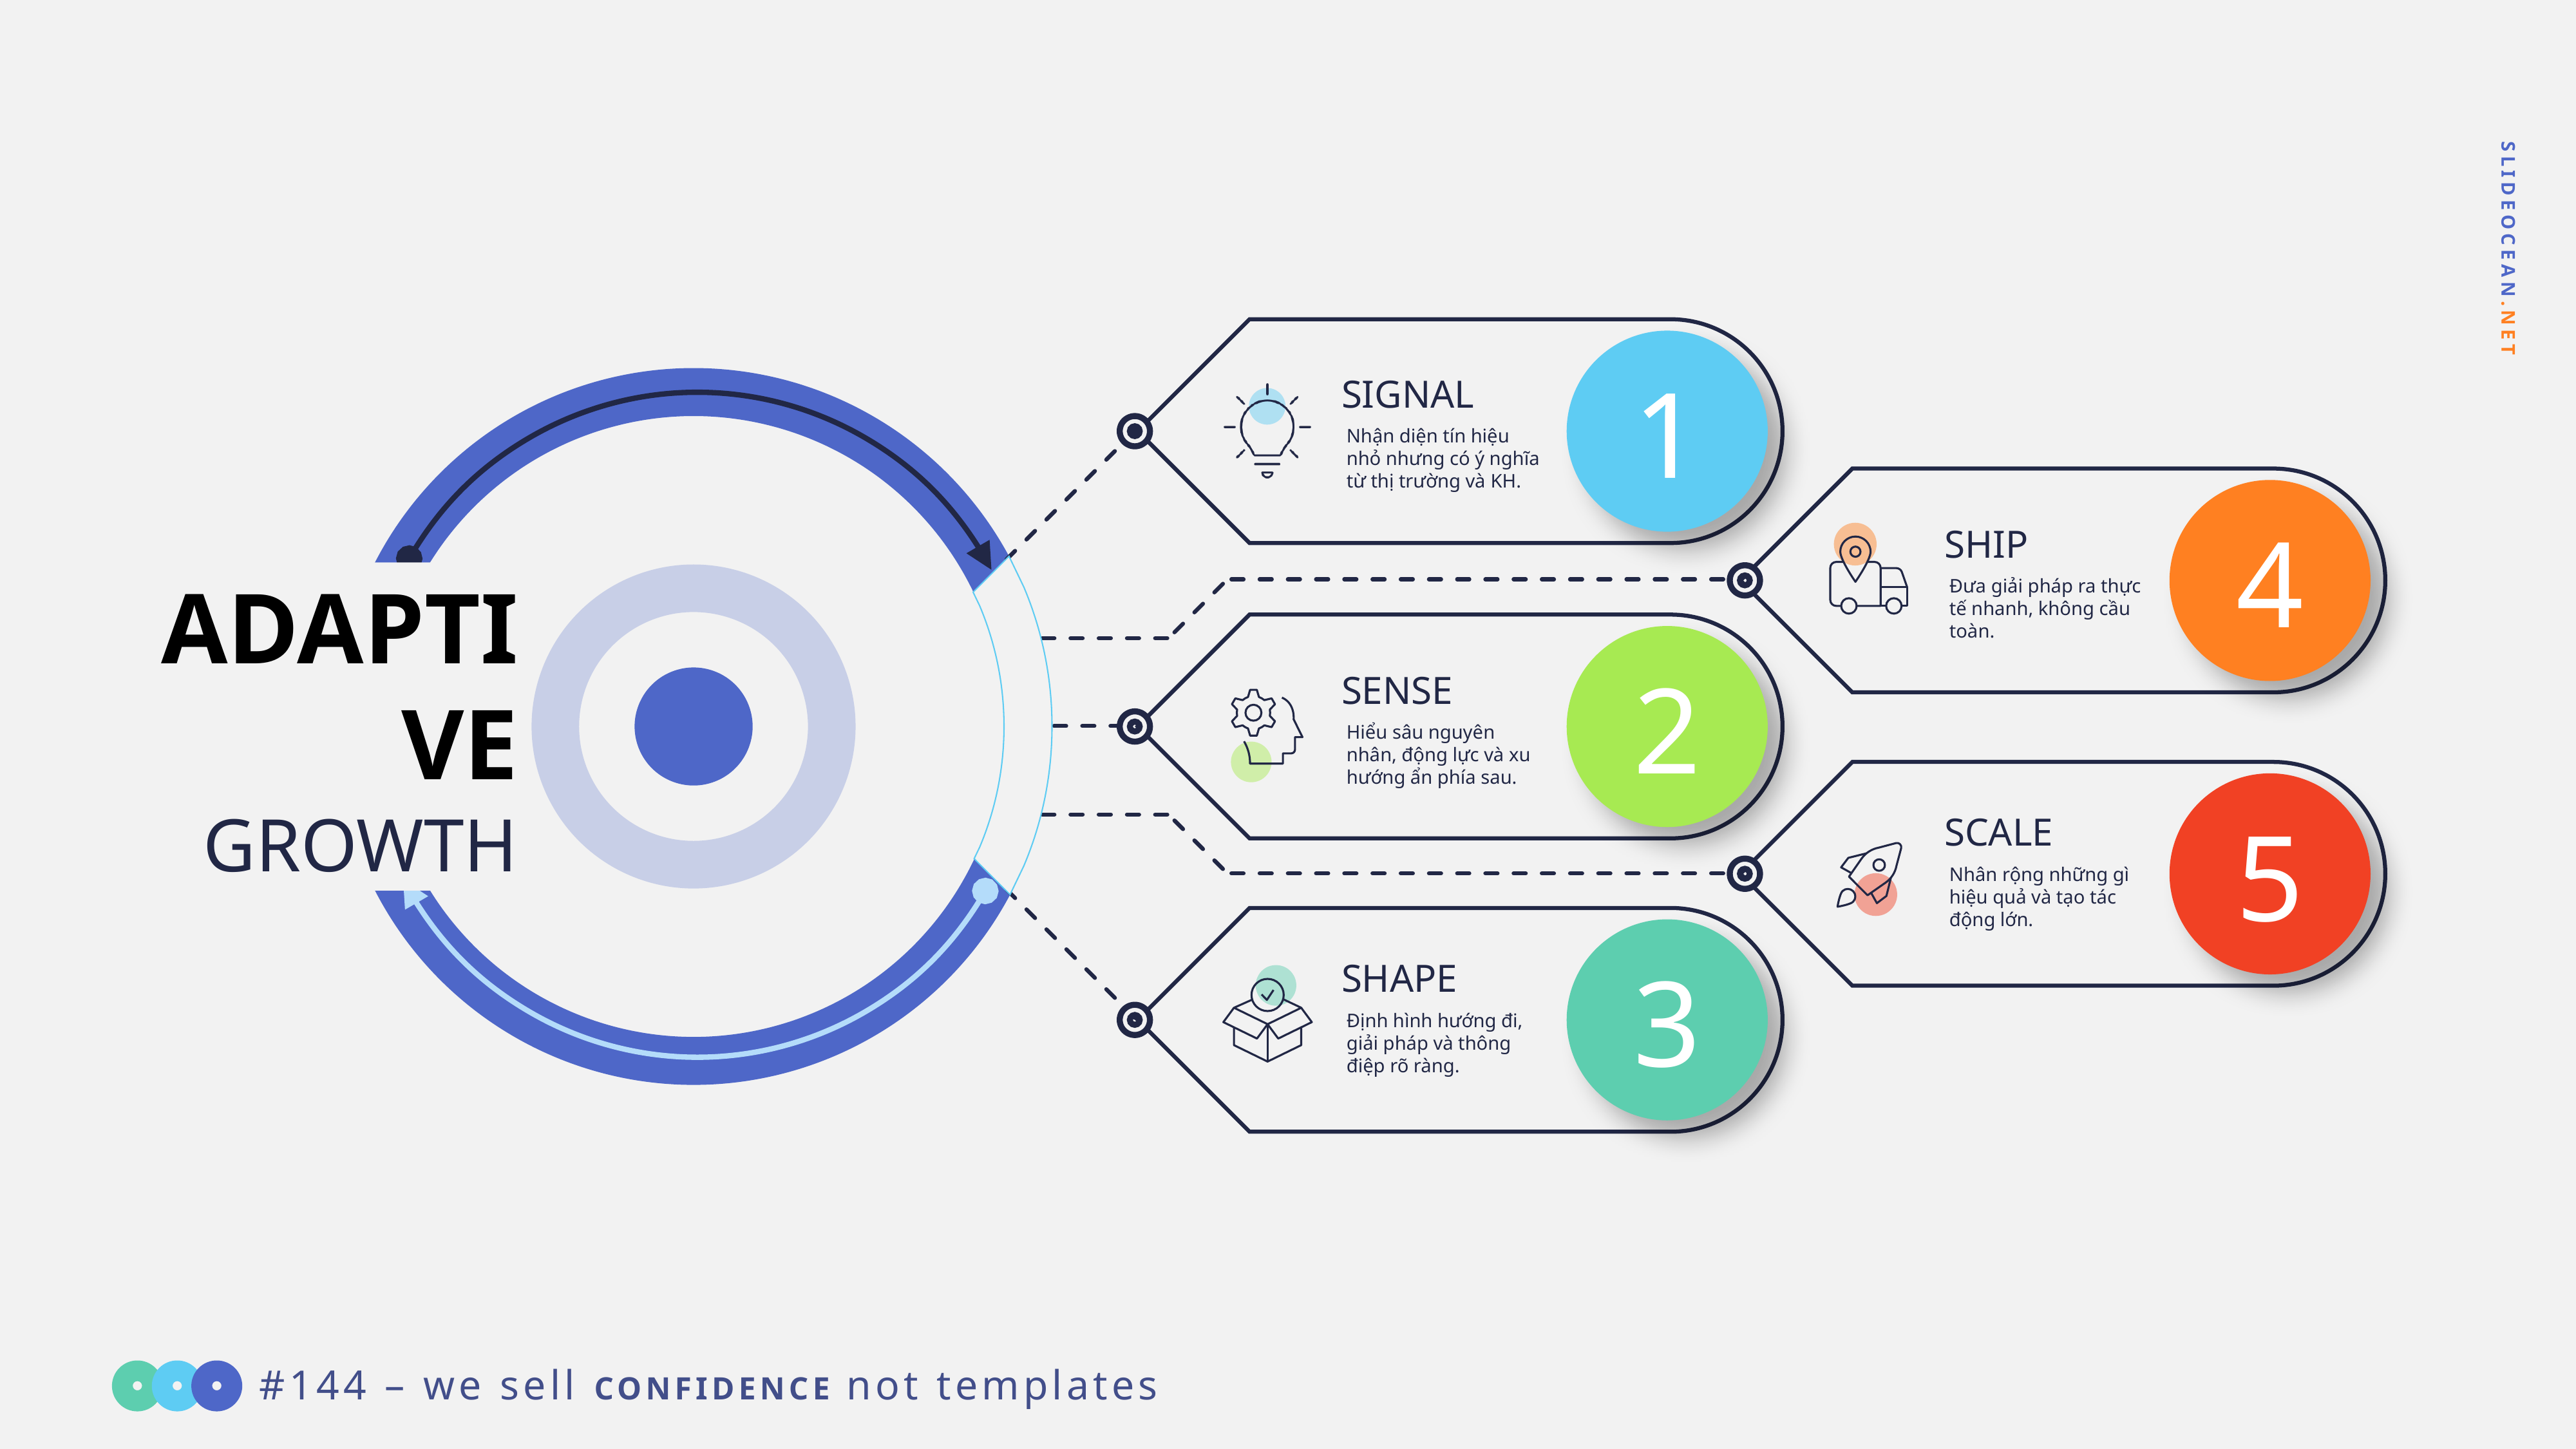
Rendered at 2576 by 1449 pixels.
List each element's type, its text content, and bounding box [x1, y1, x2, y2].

text_box [1147, 639, 1615, 814]
text_box 1 [1566, 330, 1768, 533]
text_box [1147, 907, 1756, 1133]
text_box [1219, 965, 1315, 1065]
text_box [1733, 638, 1757, 654]
text_box 4 [2168, 479, 2372, 682]
text_box 5 [2168, 772, 2372, 976]
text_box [1833, 839, 1903, 916]
text_box [564, 367, 824, 392]
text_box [1215, 379, 1320, 484]
text_box [554, 1057, 833, 1086]
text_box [999, 431, 1135, 566]
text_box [1826, 522, 1911, 617]
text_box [1935, 515, 2160, 648]
text_box [1119, 1004, 1151, 1036]
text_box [1332, 661, 1557, 794]
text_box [1332, 949, 1557, 1082]
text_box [365, 392, 1030, 1057]
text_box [1014, 579, 1741, 639]
text_box [1753, 468, 2356, 694]
text_box #144 – we sell CONFIDENCE not templates [259, 1359, 1359, 1408]
text_box [1728, 858, 1761, 890]
text_box [1741, 576, 1748, 584]
text_box 3 [1566, 918, 1768, 1121]
text_box [1030, 639, 1053, 726]
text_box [1228, 686, 1306, 782]
text_box [1030, 726, 1053, 814]
text_box [1119, 710, 1151, 743]
text_box [1753, 761, 2358, 987]
text_box [1741, 870, 1748, 878]
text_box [1935, 803, 2160, 936]
text_box 2 [1566, 639, 1768, 814]
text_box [999, 883, 1135, 1018]
text_box [1147, 318, 1757, 544]
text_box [1014, 814, 1741, 874]
text_box ADAPTIVE GROWTH [113, 562, 365, 891]
text_box [1119, 415, 1151, 447]
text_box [1332, 365, 1557, 498]
text_box [1729, 564, 1761, 596]
